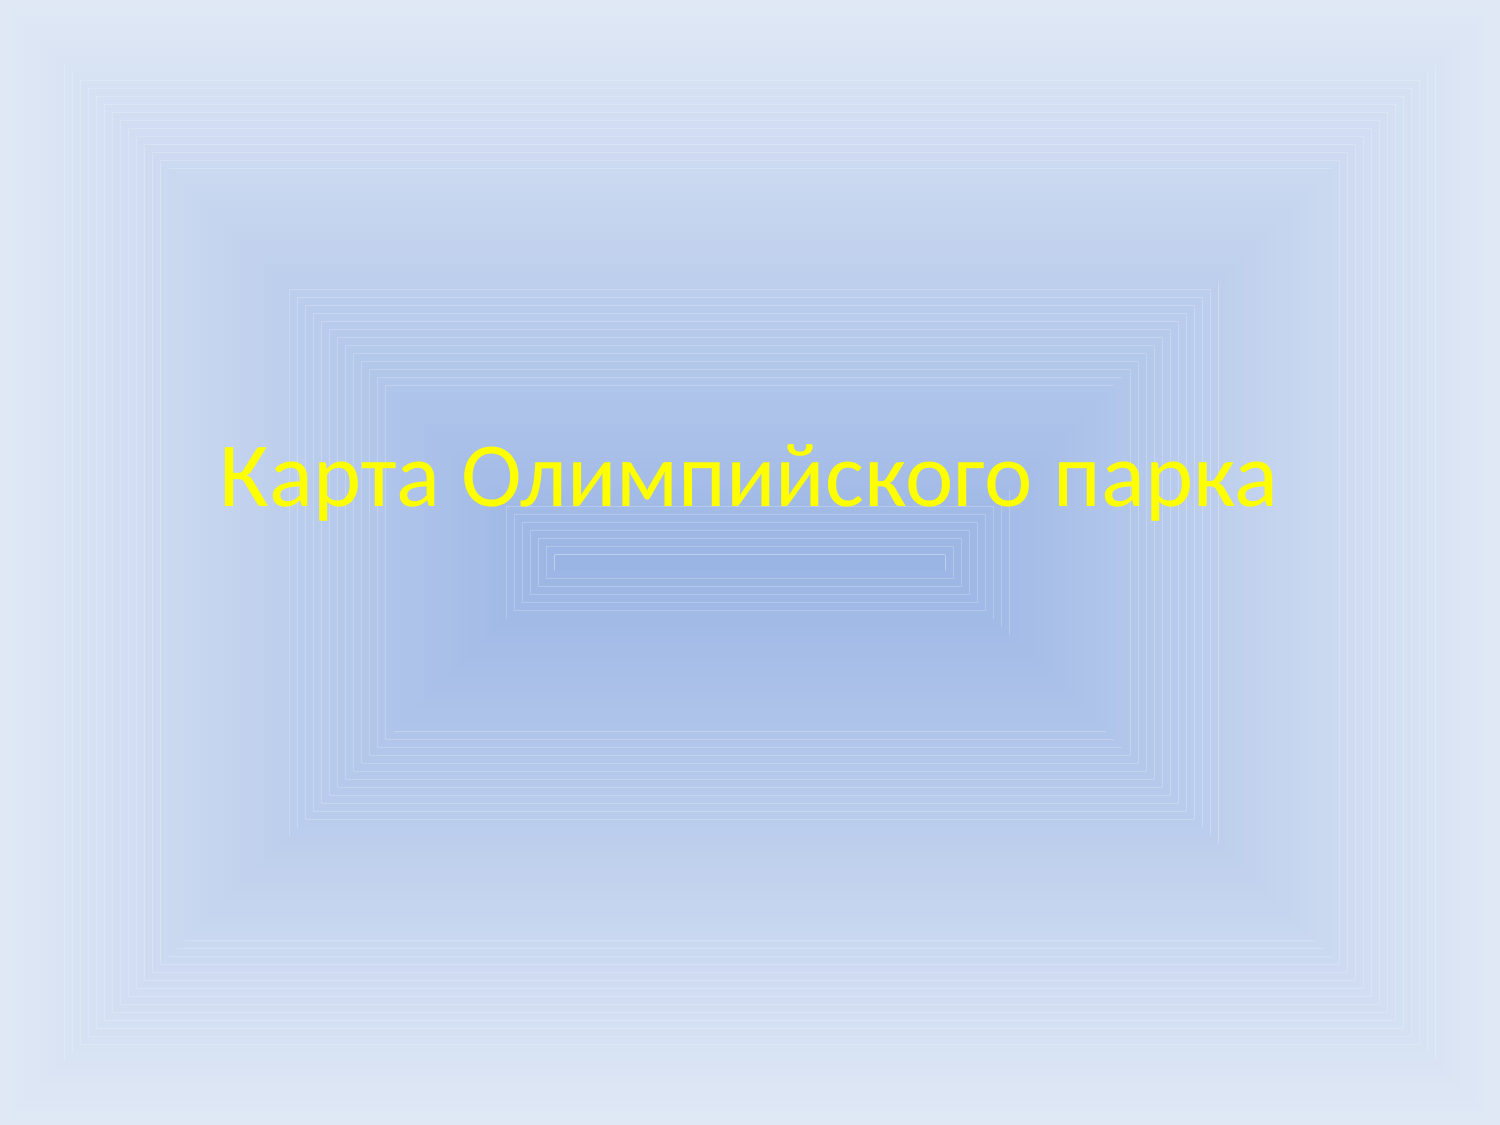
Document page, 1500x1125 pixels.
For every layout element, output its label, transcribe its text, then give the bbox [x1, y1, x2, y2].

title Карта Олимпийского парка [112, 349, 1388, 591]
